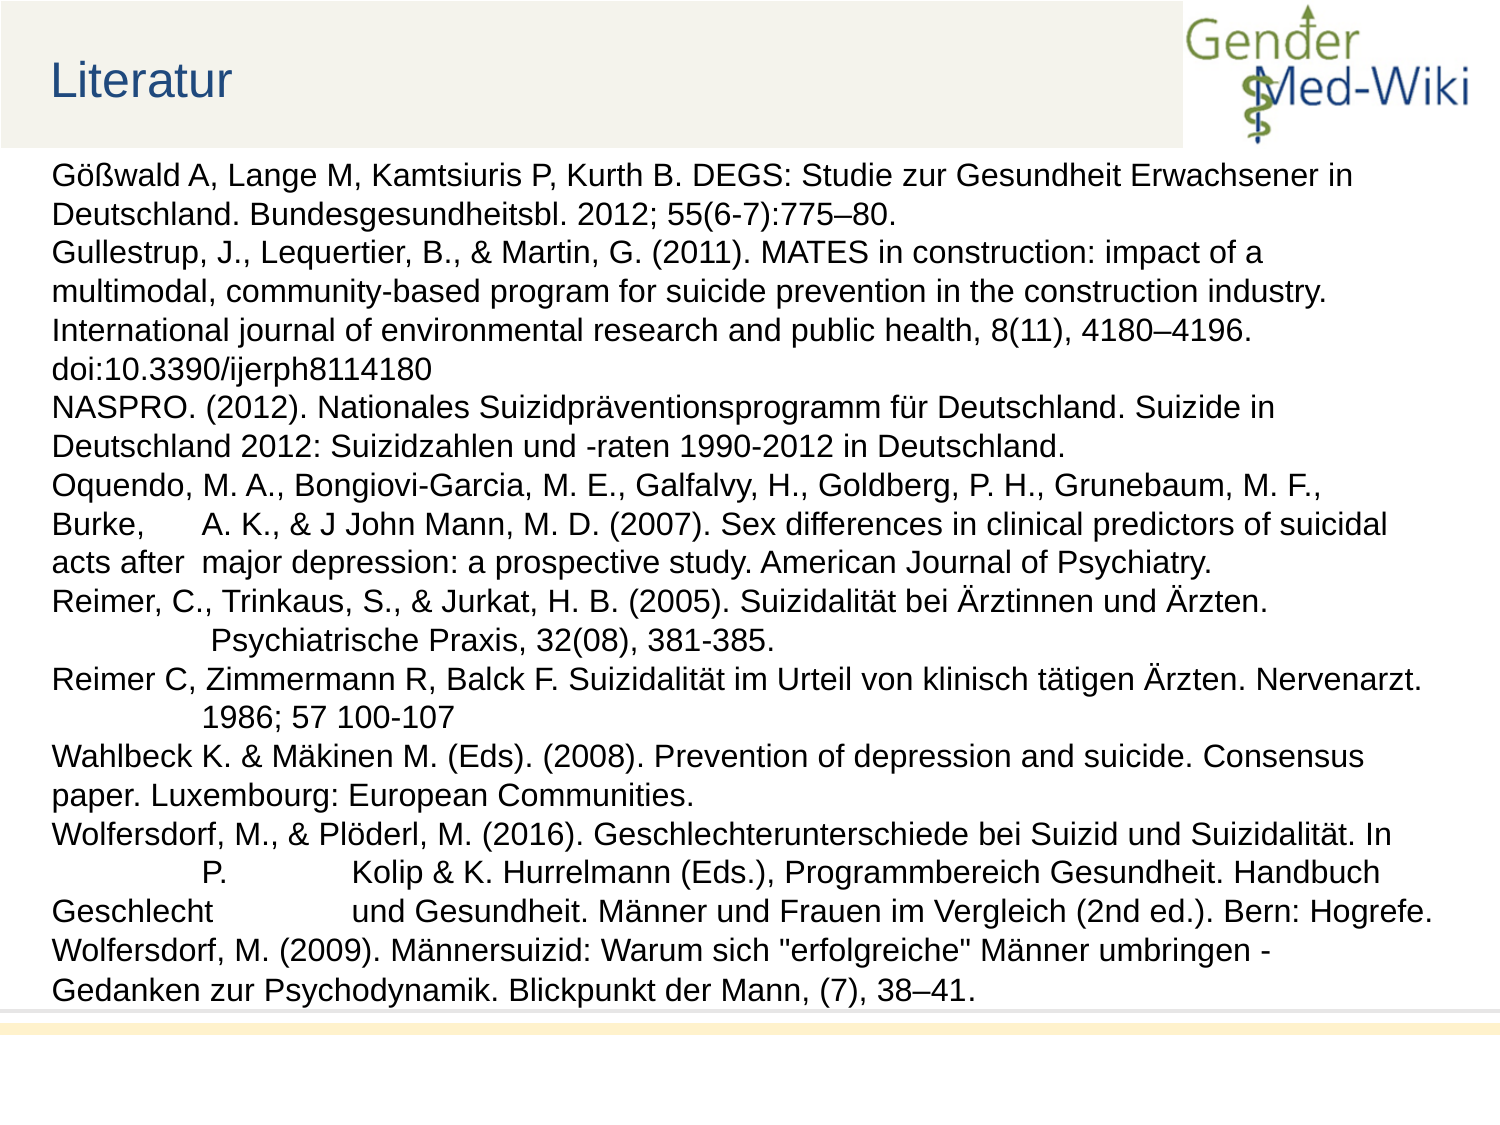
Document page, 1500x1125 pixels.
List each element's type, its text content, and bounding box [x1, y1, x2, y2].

picture [1183, 0, 1471, 149]
text_box Literatur [35, 39, 1184, 115]
text_box Gößwald A, Lange M, Kamtsiuris P, Kurth B. DEGS: Studie zur Gesundheit Erwachsener in Deutschland. Bundesgesundheitsbl. 2012; 55(6-7):775–80. Gullestrup, J., Lequertier, B., & Martin, G. (2011). MATES in construction: impact of a multimodal, community-based program for suicide prevention in the construction industry. International journal of environmental research and public health, 8(11), 4180–4196. doi:10.3390/ijerph8114180 NASPRO. (2012). Nationales Suizidpräventionsprogramm für Deutschland. Suizide in Deutschland 2012: Suizidzahlen und -raten 1990-2012 in Deutschland. Oquendo, M. A., Bongiovi-Garcia, M. E., Galfalvy, H., Goldberg, P. H., Grunebaum, M. F., Burke, A. K., & J John Mann, M. D. (2007). Sex differences in clinical predictors of suicidal acts after major depression: a prospective study. American Journal of Psychiatry. Reimer, C., Trinkaus, S., & Jurkat, H. B. (2005). Suizidalität bei Ärztinnen und Ärzten. Psychiatrische Praxis, 32(08), 381-385. Reimer C, Zimmermann R, Balck F. Suizidalität im Urteil von klinisch tätigen Ärzten. Nervenarzt. 1986; 57 100-107 Wahlbeck K. & Mäkinen M. (Eds). (2008). Prevention of depression and suicide. Consensus paper. Luxembourg: European Communities. Wolfersdorf, M., & Plöderl, M. (2016). Geschlechterunterschiede bei Suizid und Suizidalität. In P. Kolip & K. Hurrelmann (Eds.), Programmbereich Gesundheit. Handbuch Geschlecht und Gesundheit. Männer und Frauen im Vergleich (2nd ed.). Bern: Hogrefe. Wolfersdorf, M. (2009). Männersuizid: Warum sich "erfolgreiche" Männer umbringen - Gedanken zur Psychodynamik. Blickpunkt der Mann, (7), 38–41. [36, 146, 1467, 1016]
